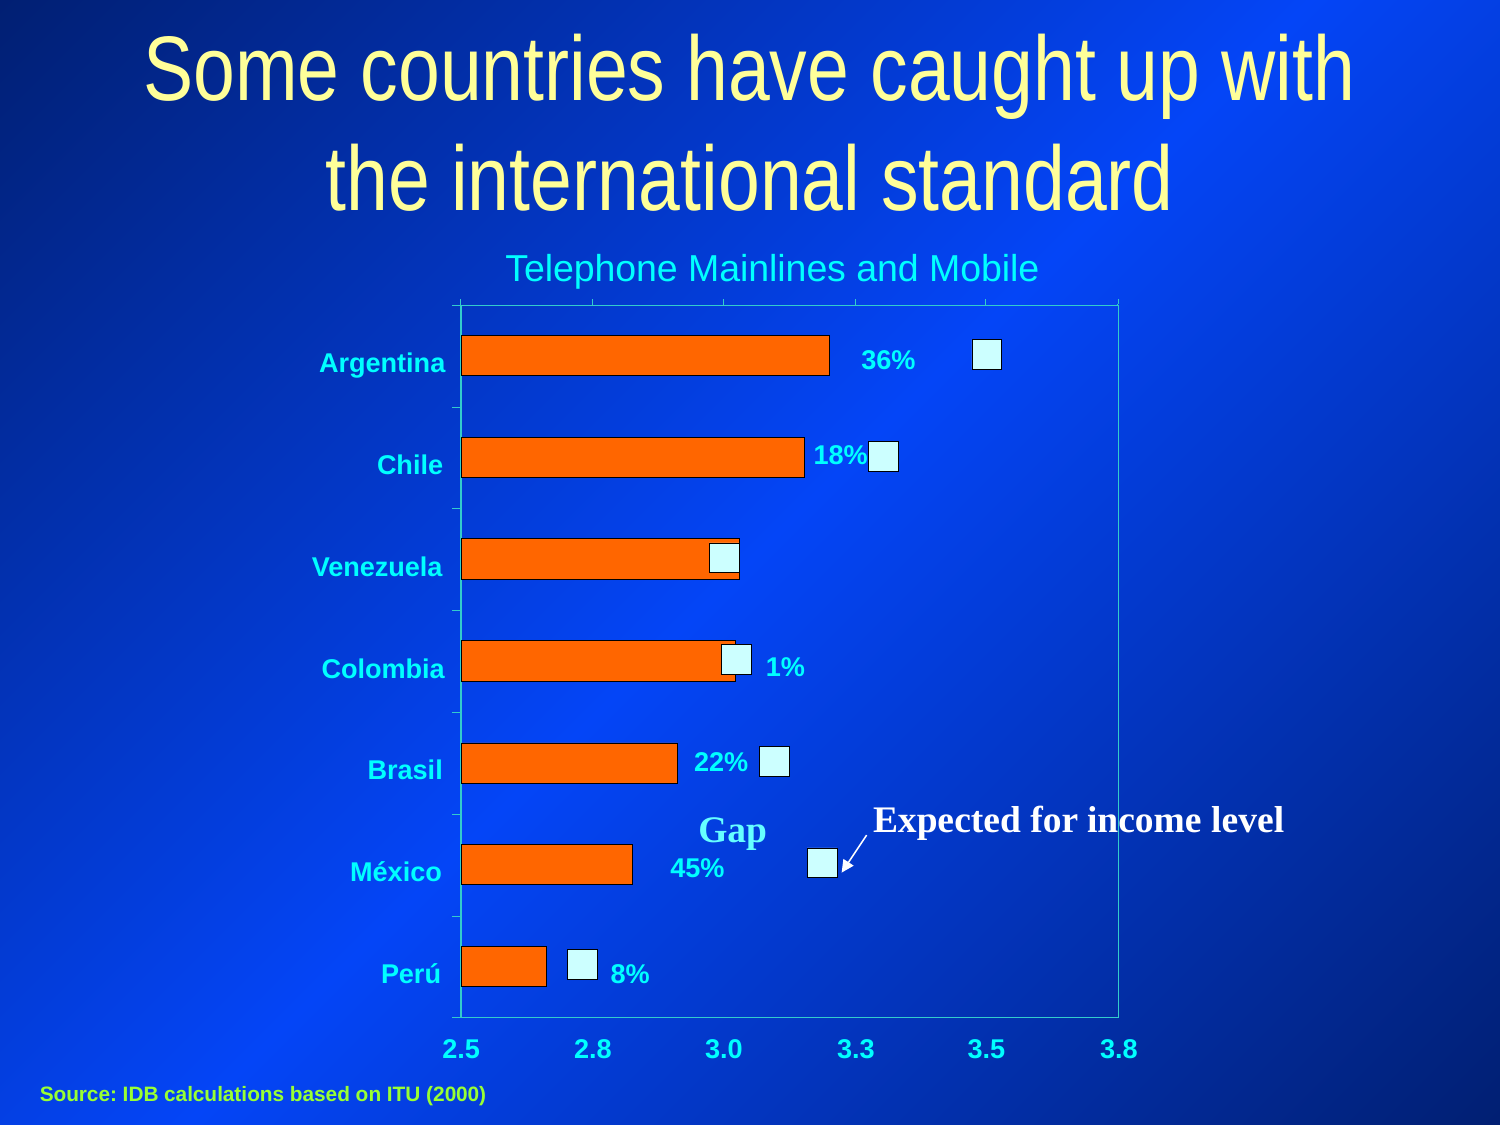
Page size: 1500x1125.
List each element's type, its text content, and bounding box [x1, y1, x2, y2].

text_box 8% [610, 956, 650, 989]
text_box 3.5 [967, 1031, 1006, 1064]
text_box 18% [813, 437, 868, 470]
text_box [461, 335, 830, 376]
text_box Argentina [319, 345, 446, 379]
text_box [461, 306, 1119, 1018]
text_box Source: IDB calculations based on ITU (2000) [25, 1072, 502, 1113]
text_box [841, 835, 867, 873]
text_box Telephone Mainlines and Mobile [490, 236, 1055, 297]
text_box [461, 538, 740, 580]
text_box México [350, 854, 442, 887]
text_box 3.8 [1100, 1031, 1138, 1064]
text_box [807, 847, 837, 878]
text_box 3.0 [704, 1031, 743, 1064]
text_box [971, 339, 1002, 370]
text_box [461, 742, 678, 784]
text_box [759, 746, 790, 776]
text_box 3.3 [836, 1031, 875, 1064]
text_box Venezuela [311, 549, 443, 582]
text_box 1% [765, 649, 805, 683]
text_box 36% [861, 342, 916, 376]
text_box [868, 441, 899, 472]
text_box 22% [694, 744, 749, 777]
text_box [721, 644, 752, 675]
text_box [461, 946, 547, 987]
text_box [567, 949, 598, 980]
text_box [709, 542, 740, 573]
text_box Expected for income level [858, 787, 1300, 848]
text_box 2.5 [442, 1031, 480, 1064]
text_box Perú [380, 955, 442, 989]
text_box [461, 640, 736, 682]
title Some countries have caught up with the international standard [112, 24, 1388, 213]
text_box 45% [670, 850, 725, 883]
text_box Chile [377, 447, 444, 480]
text_box [461, 844, 633, 885]
text_box [461, 437, 804, 478]
text_box Colombia [321, 651, 445, 684]
text_box Brasil [367, 752, 443, 785]
text_box Gap [683, 797, 782, 858]
text_box 2.8 [574, 1031, 612, 1064]
